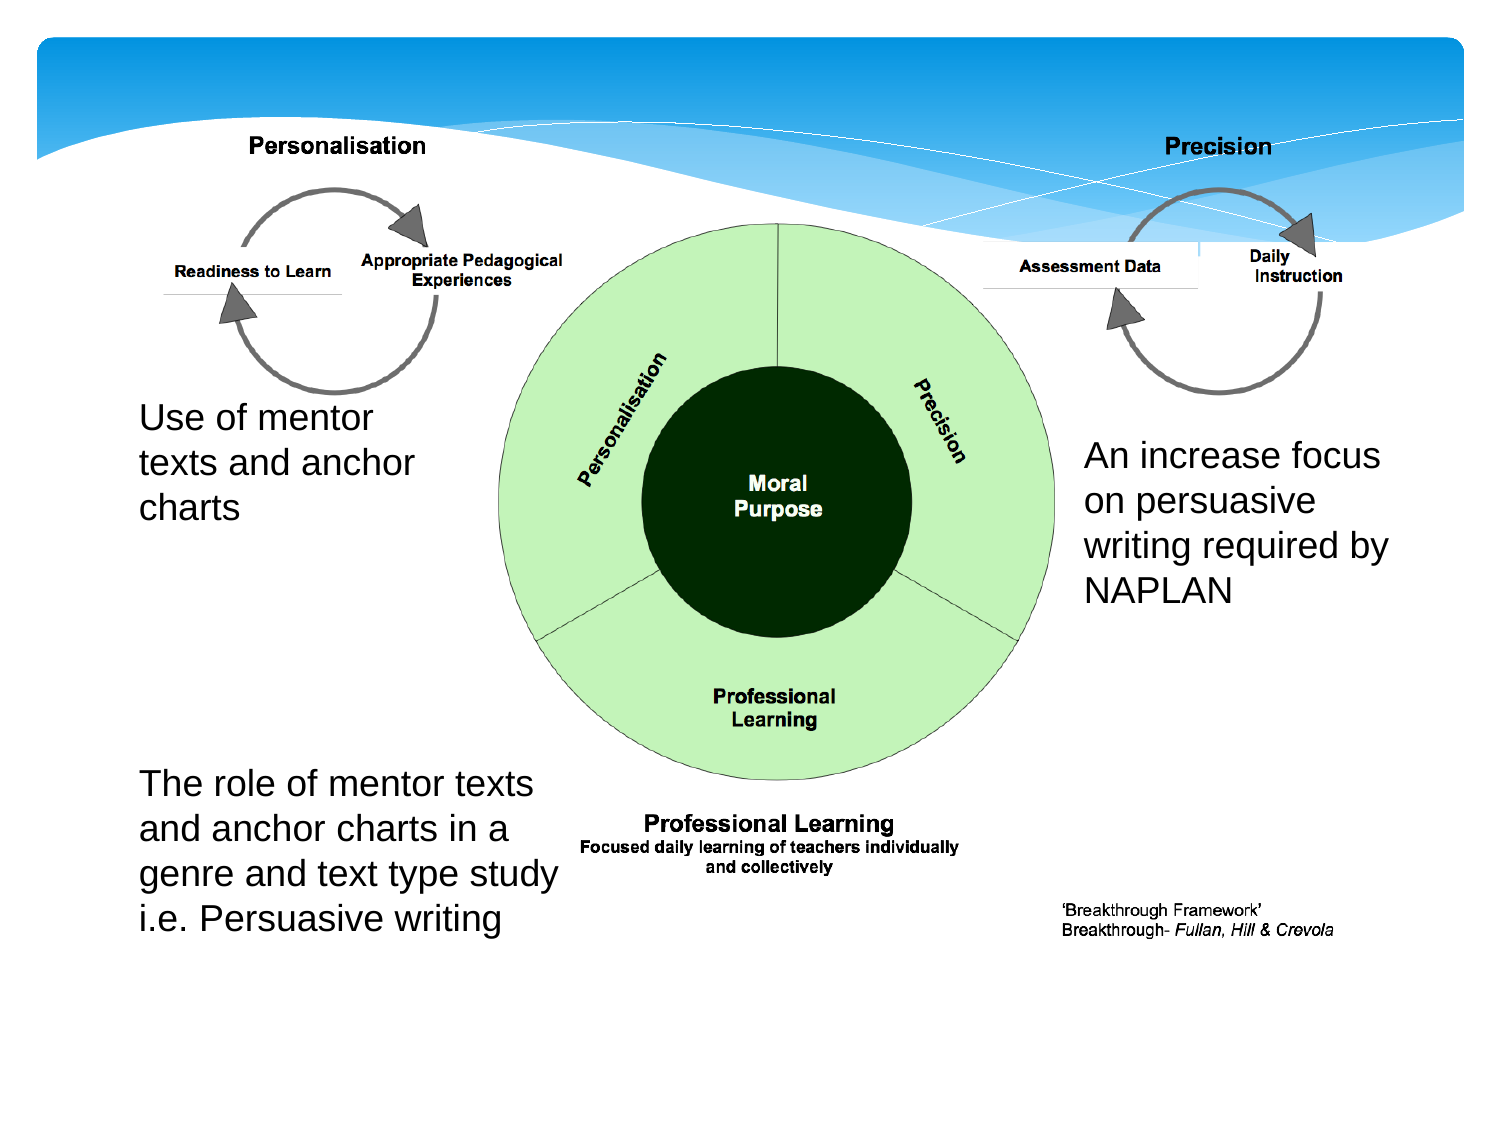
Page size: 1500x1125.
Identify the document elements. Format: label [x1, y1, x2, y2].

picture [64, 49, 1500, 1066]
